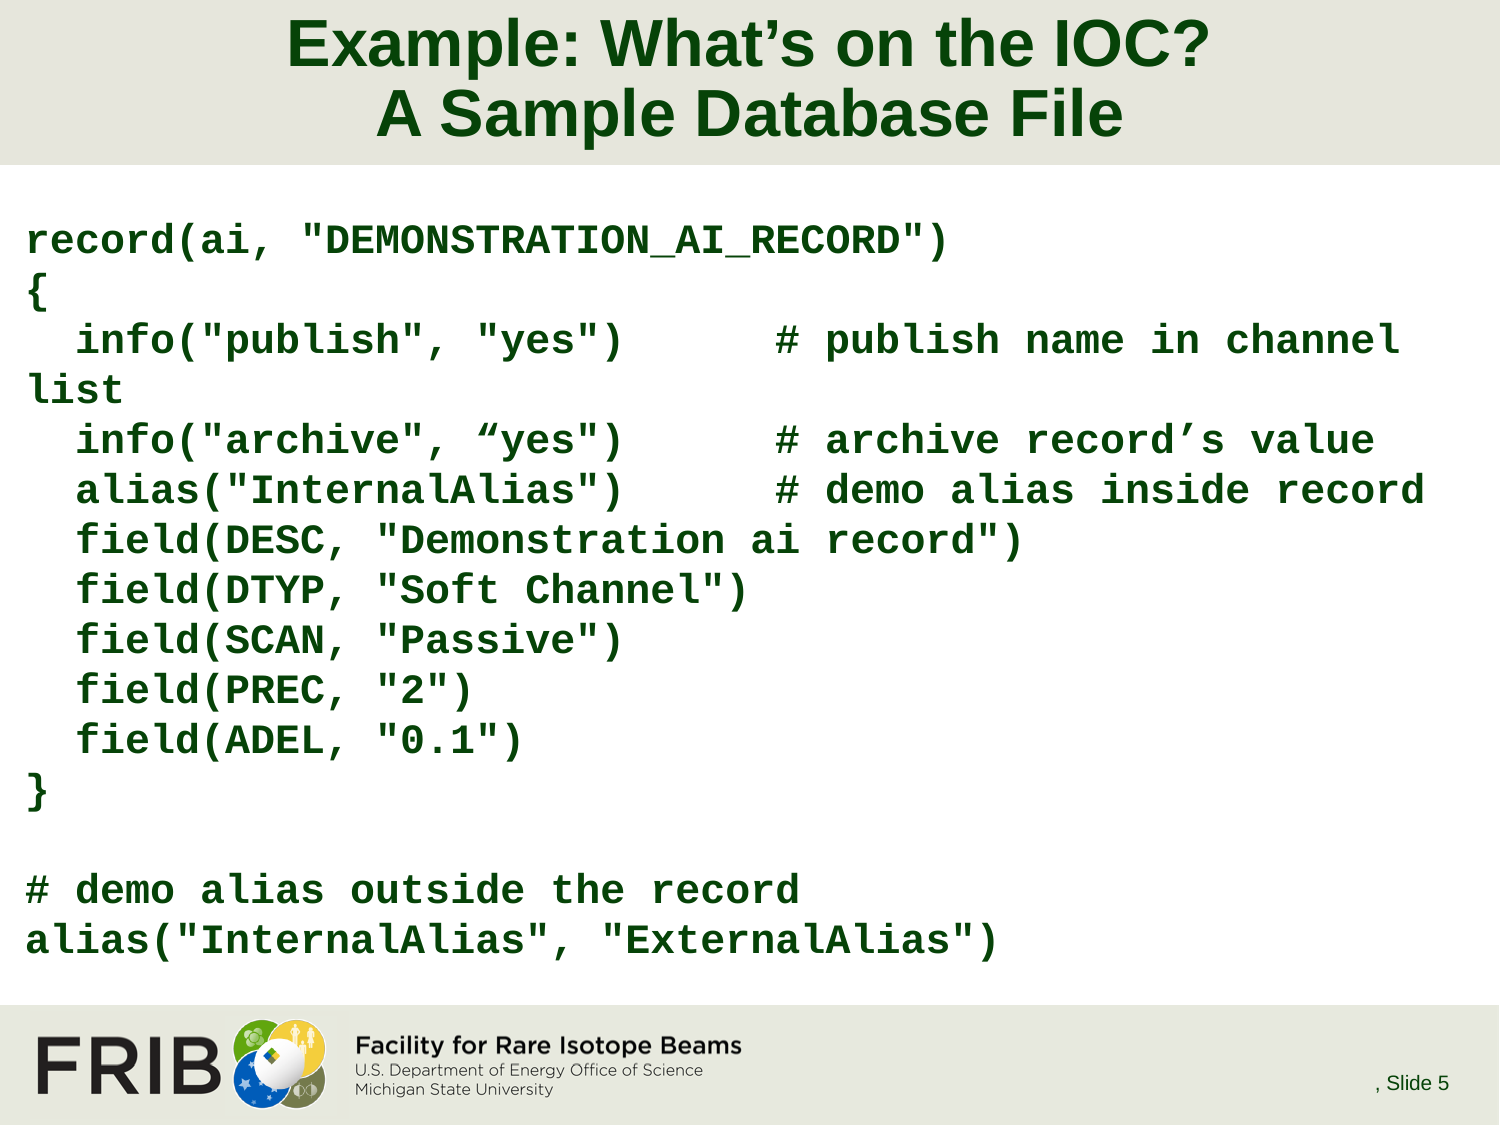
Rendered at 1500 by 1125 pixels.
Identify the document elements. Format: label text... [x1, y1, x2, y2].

picture [0, 1005, 1499, 1125]
title Example: What’s on the IOC? A Sample Database File [0, 0, 1500, 162]
slide_number , Slide 5 [1374, 1042, 1500, 1103]
list record(ai, "DEMONSTRATION_AI_RECORD") { info("publish", "yes") # publish name in channel list info("archive", “yes") # archive record’s value alias("InternalAlias") # demo alias inside record field(DESC, "Demonstration ai record") field(DTYP, "Soft Channel") field(SCAN, "Passive") field(PREC, "2") field(ADEL, "0.1") } # demo alias outside the record alias("InternalAlias", "ExternalAlias") [24, 171, 1488, 997]
footer J. Priller, May 2015 EPICS Collaboration Meeting - infoServ [679, 1042, 1374, 1103]
